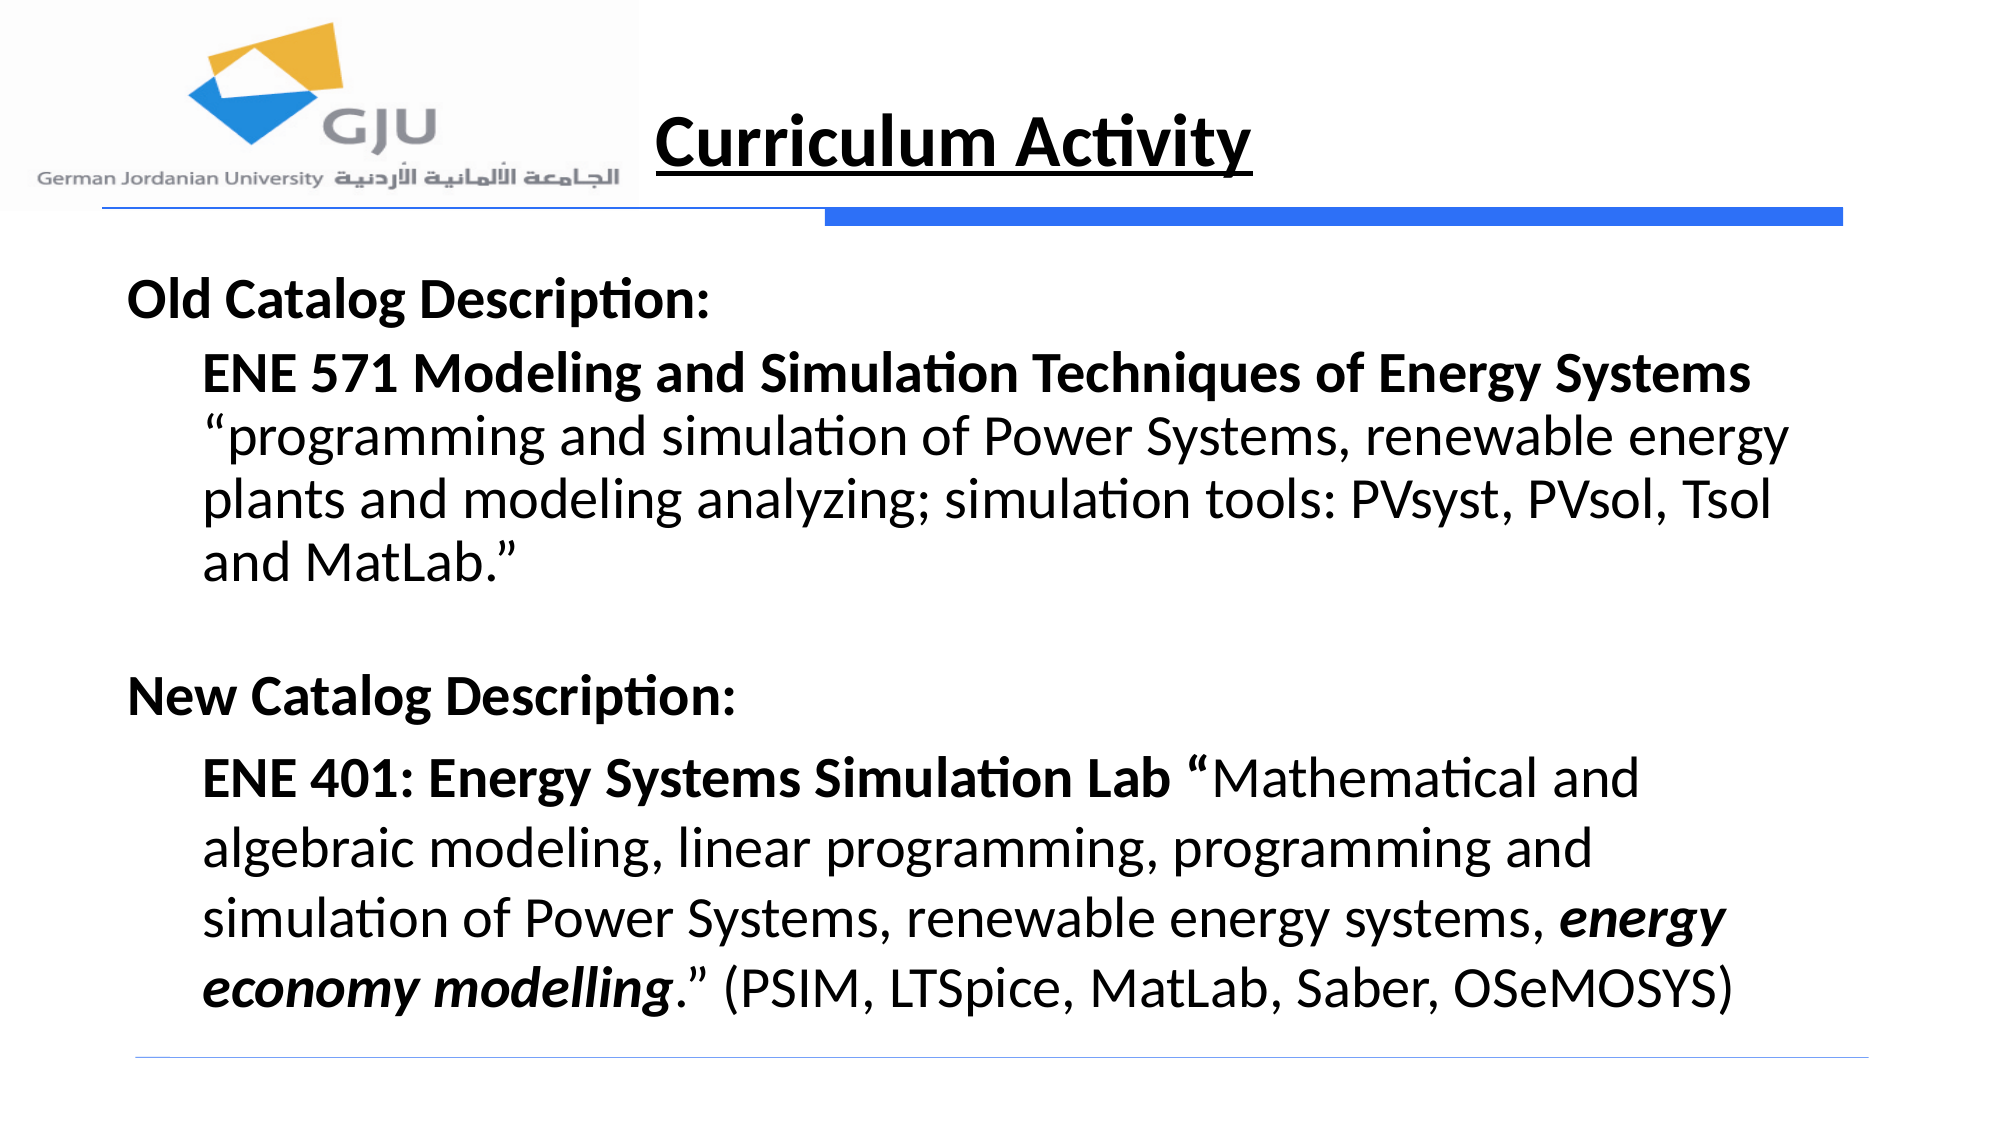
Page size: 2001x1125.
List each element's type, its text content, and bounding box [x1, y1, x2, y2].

list New Catalog Description: ENE 401: Energy Systems Simulation Lab “Mathematical and algebraic modeling, linear programming, programming and simulation of Power Systems, renewable energy systems, energy economy modelling.” (PSIM, LTSpice, MatLab, Saber, OSeMOSYS) [112, 650, 1838, 857]
picture [0, 0, 639, 211]
text_box Old Catalog Description: ENE 571 Modeling and Simulation Techniques of Energy Systems “programming and simulation of Power Systems, renewable energy plants and modeling analyzing; simulation tools: PVsyst, PVsol, Tsol and MatLab.” [112, 261, 1838, 468]
title Curriculum Activity [640, 35, 1875, 189]
